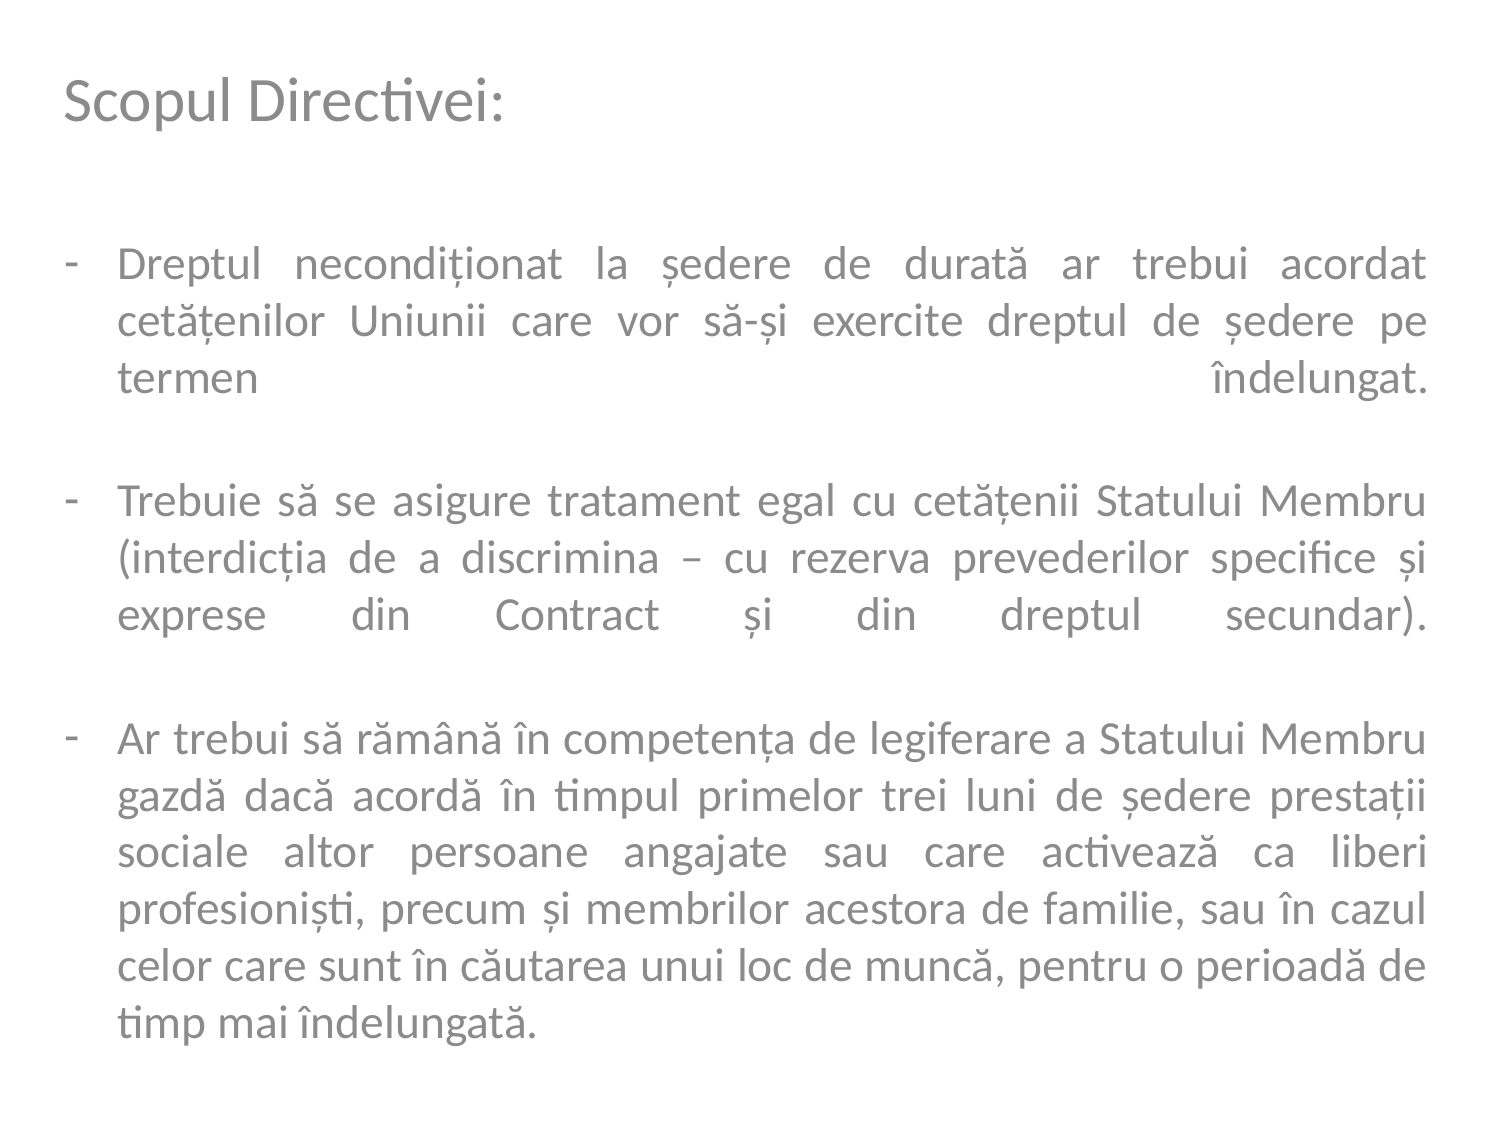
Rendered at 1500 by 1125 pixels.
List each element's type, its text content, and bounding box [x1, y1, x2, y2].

subtitle Scopul Directivei: Dreptul necondiționat la ședere de durată ar trebui acordat cetățenilor Uniunii care vor să-și exercite dreptul de ședere pe termen îndelungat. Trebuie să se asigure tratament egal cu cetățenii Statului Membru (interdicția de a discrimina – cu rezerva prevederilor specifice și exprese din Contract și din dreptul secundar). Ar trebui să rămână în competența de legiferare a Statului Membru gazdă dacă acordă în timpul primelor trei luni de ședere prestații sociale altor persoane angajate sau care activează ca liberi profesioniști, precum și membrilor acestora de familie, sau în cazul celor care sunt în căutarea unui loc de muncă, pentru o perioadă de timp mai îndelungată. [48, 50, 1446, 1063]
